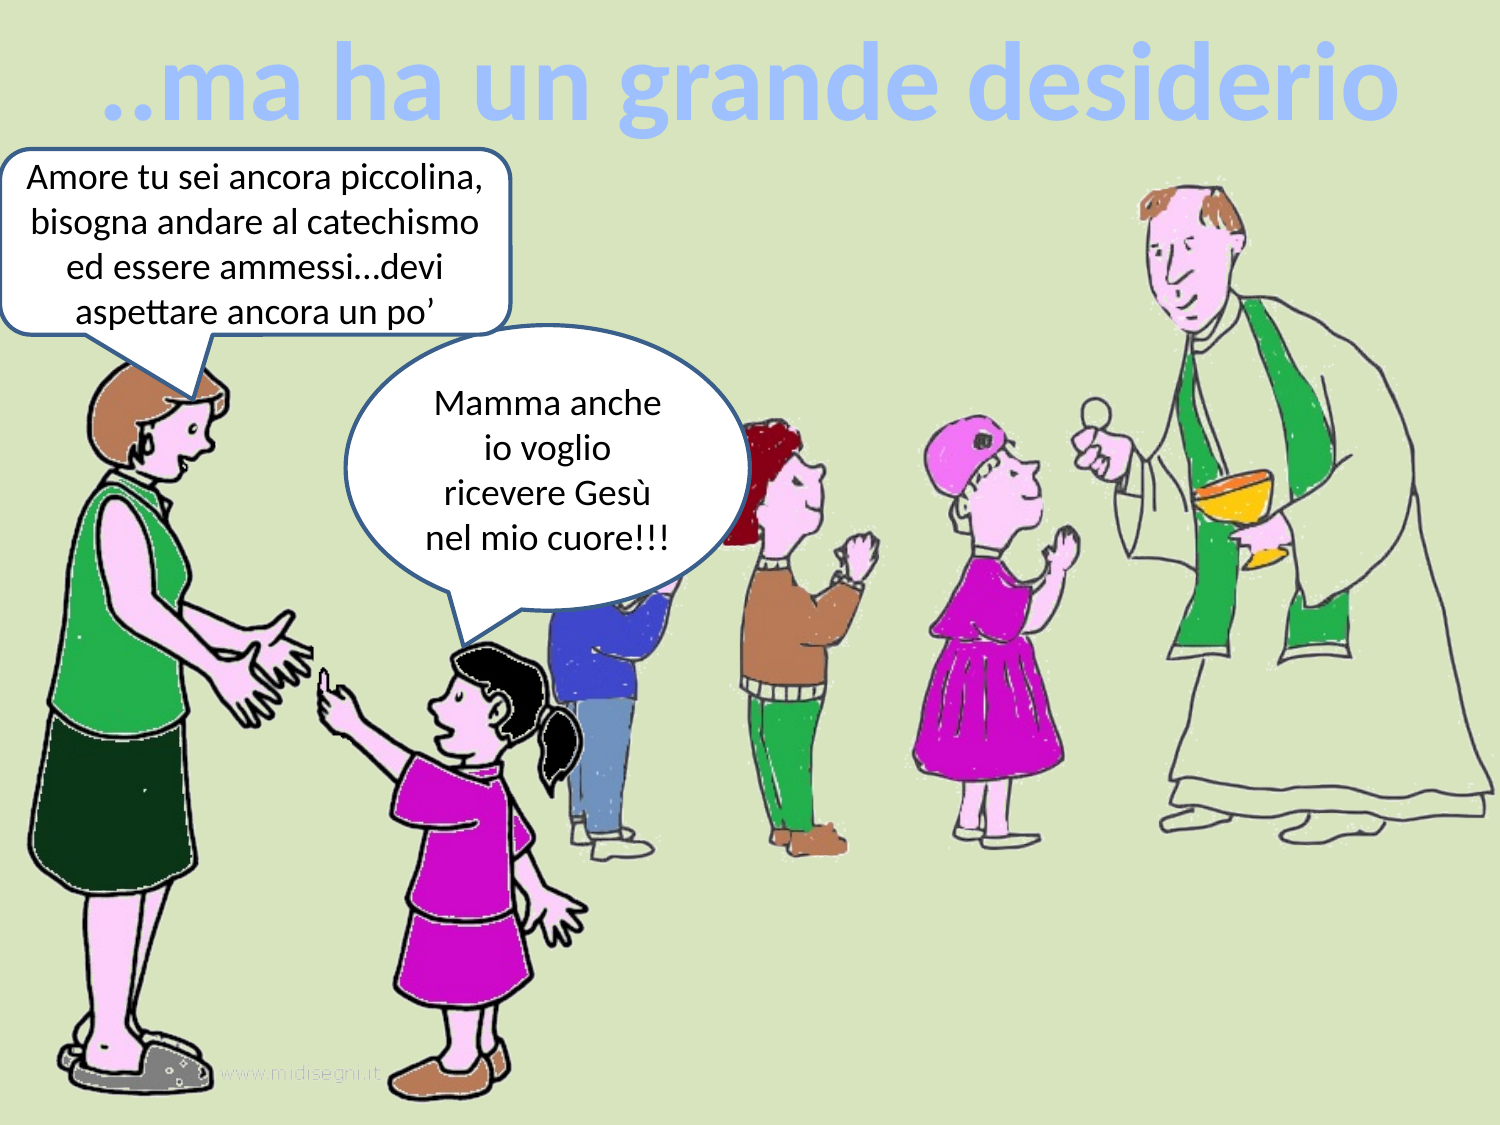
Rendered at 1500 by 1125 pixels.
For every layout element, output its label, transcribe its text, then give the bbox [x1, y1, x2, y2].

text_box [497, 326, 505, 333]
picture [0, 148, 1500, 1121]
text_box Amore tu sei ancora piccolina, bisogna andare al catechismo ed essere ammessi…devi aspettare ancora un po’ [0, 146, 505, 333]
text_box ..ma ha un grande desiderio [82, 0, 1417, 150]
